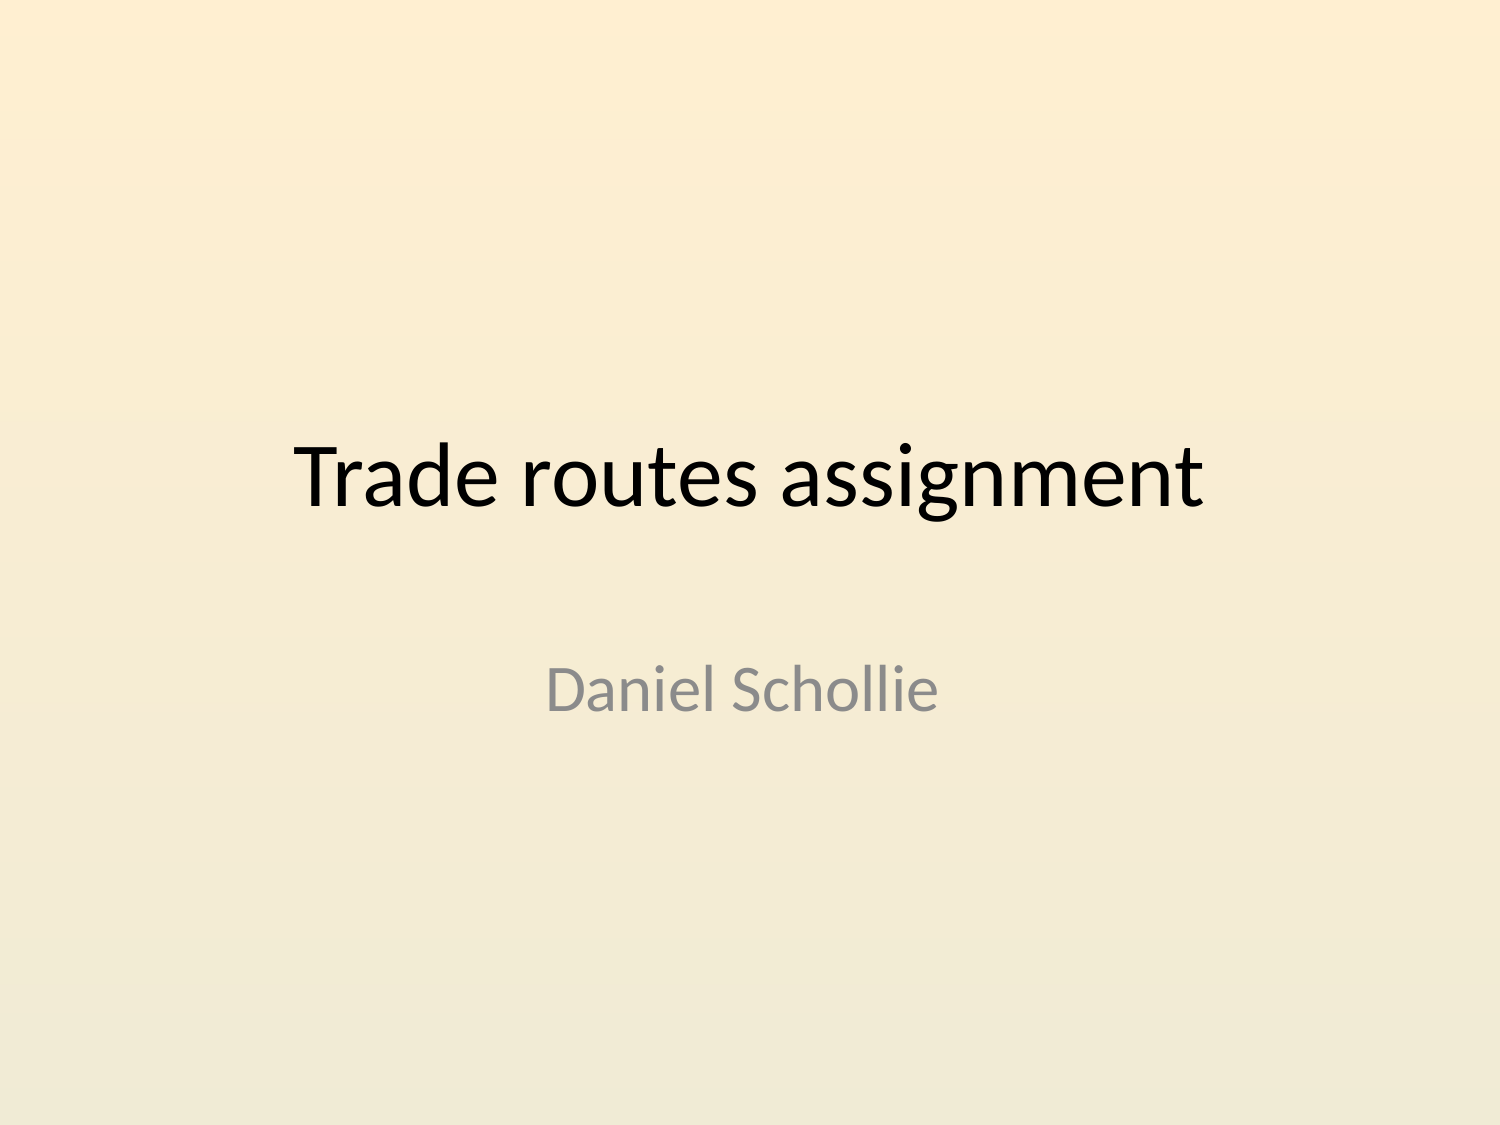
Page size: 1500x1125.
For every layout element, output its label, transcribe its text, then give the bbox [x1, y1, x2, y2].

subtitle Daniel Schollie [225, 637, 1275, 925]
title Trade routes assignment [112, 349, 1388, 591]
